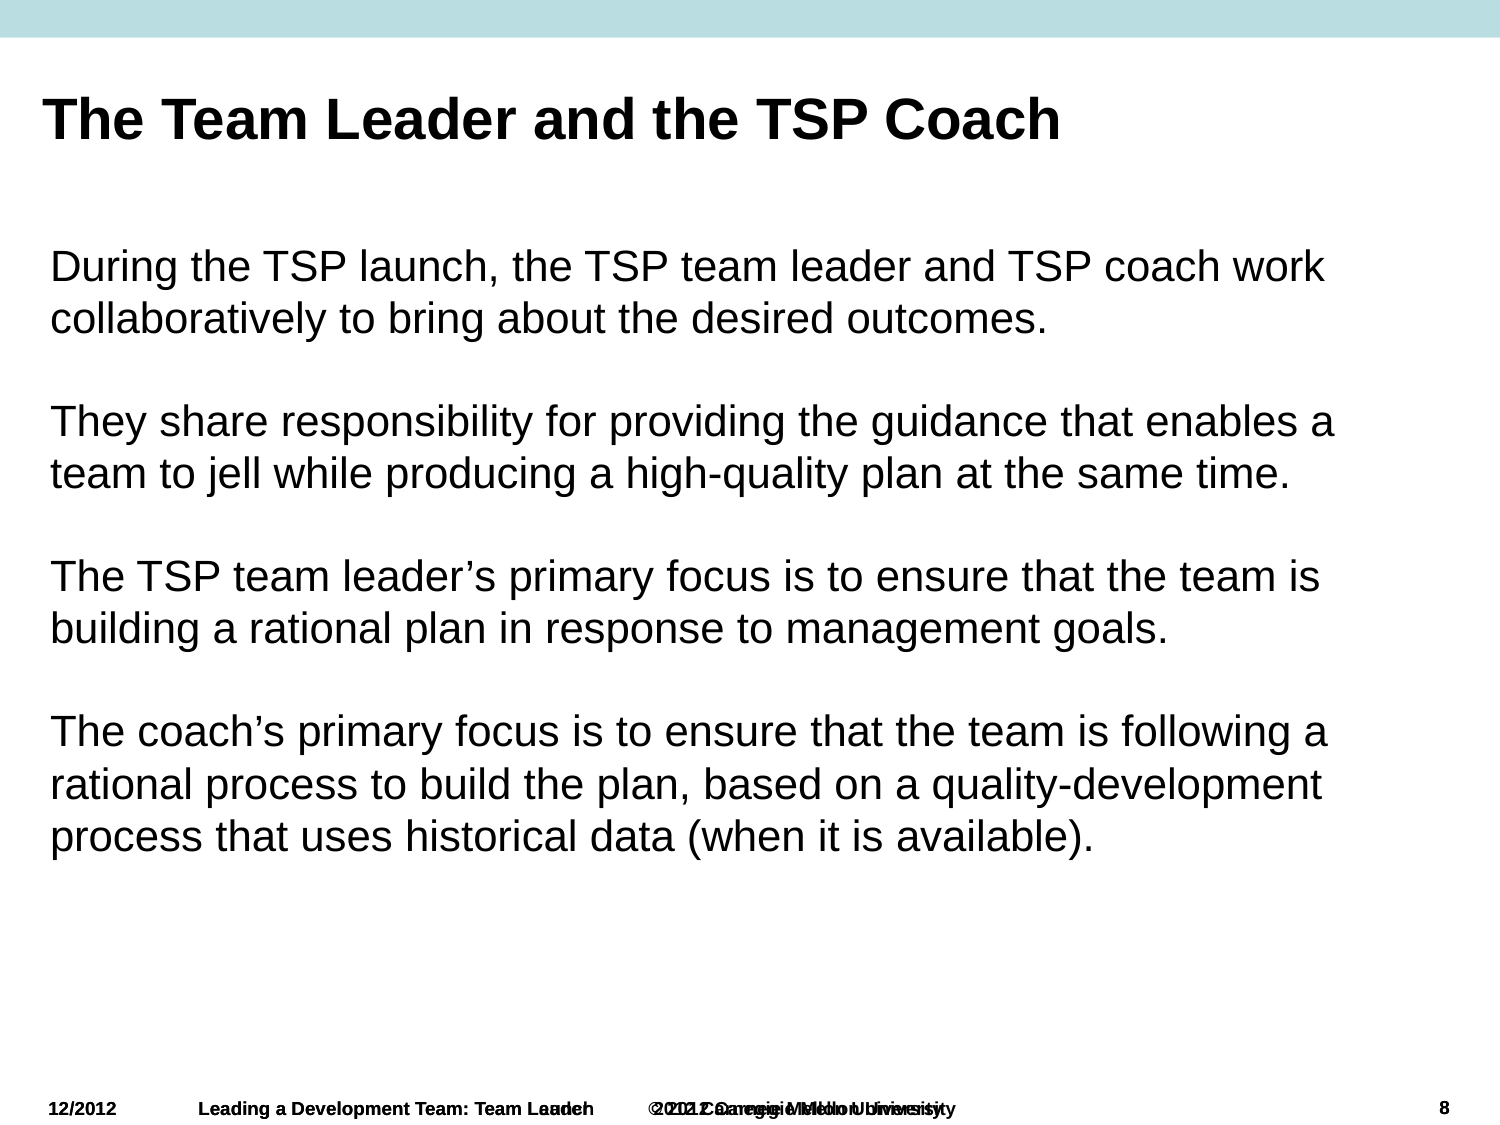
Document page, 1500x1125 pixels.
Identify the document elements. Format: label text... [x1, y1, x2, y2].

list During the TSP launch, the TSP team leader and TSP coach work collaboratively to bring about the desired outcomes. They share responsibility for providing the guidance that enables a team to jell while producing a high-quality plan at the same time. The TSP team leader’s primary focus is to ensure that the team is building a rational plan in response to management goals. The coach’s primary focus is to ensure that the team is following a rational process to build the plan, based on a quality-development process that uses historical data (when it is available). [50, 237, 1437, 1000]
title The Team Leader and the TSP Coach [42, 94, 1438, 151]
